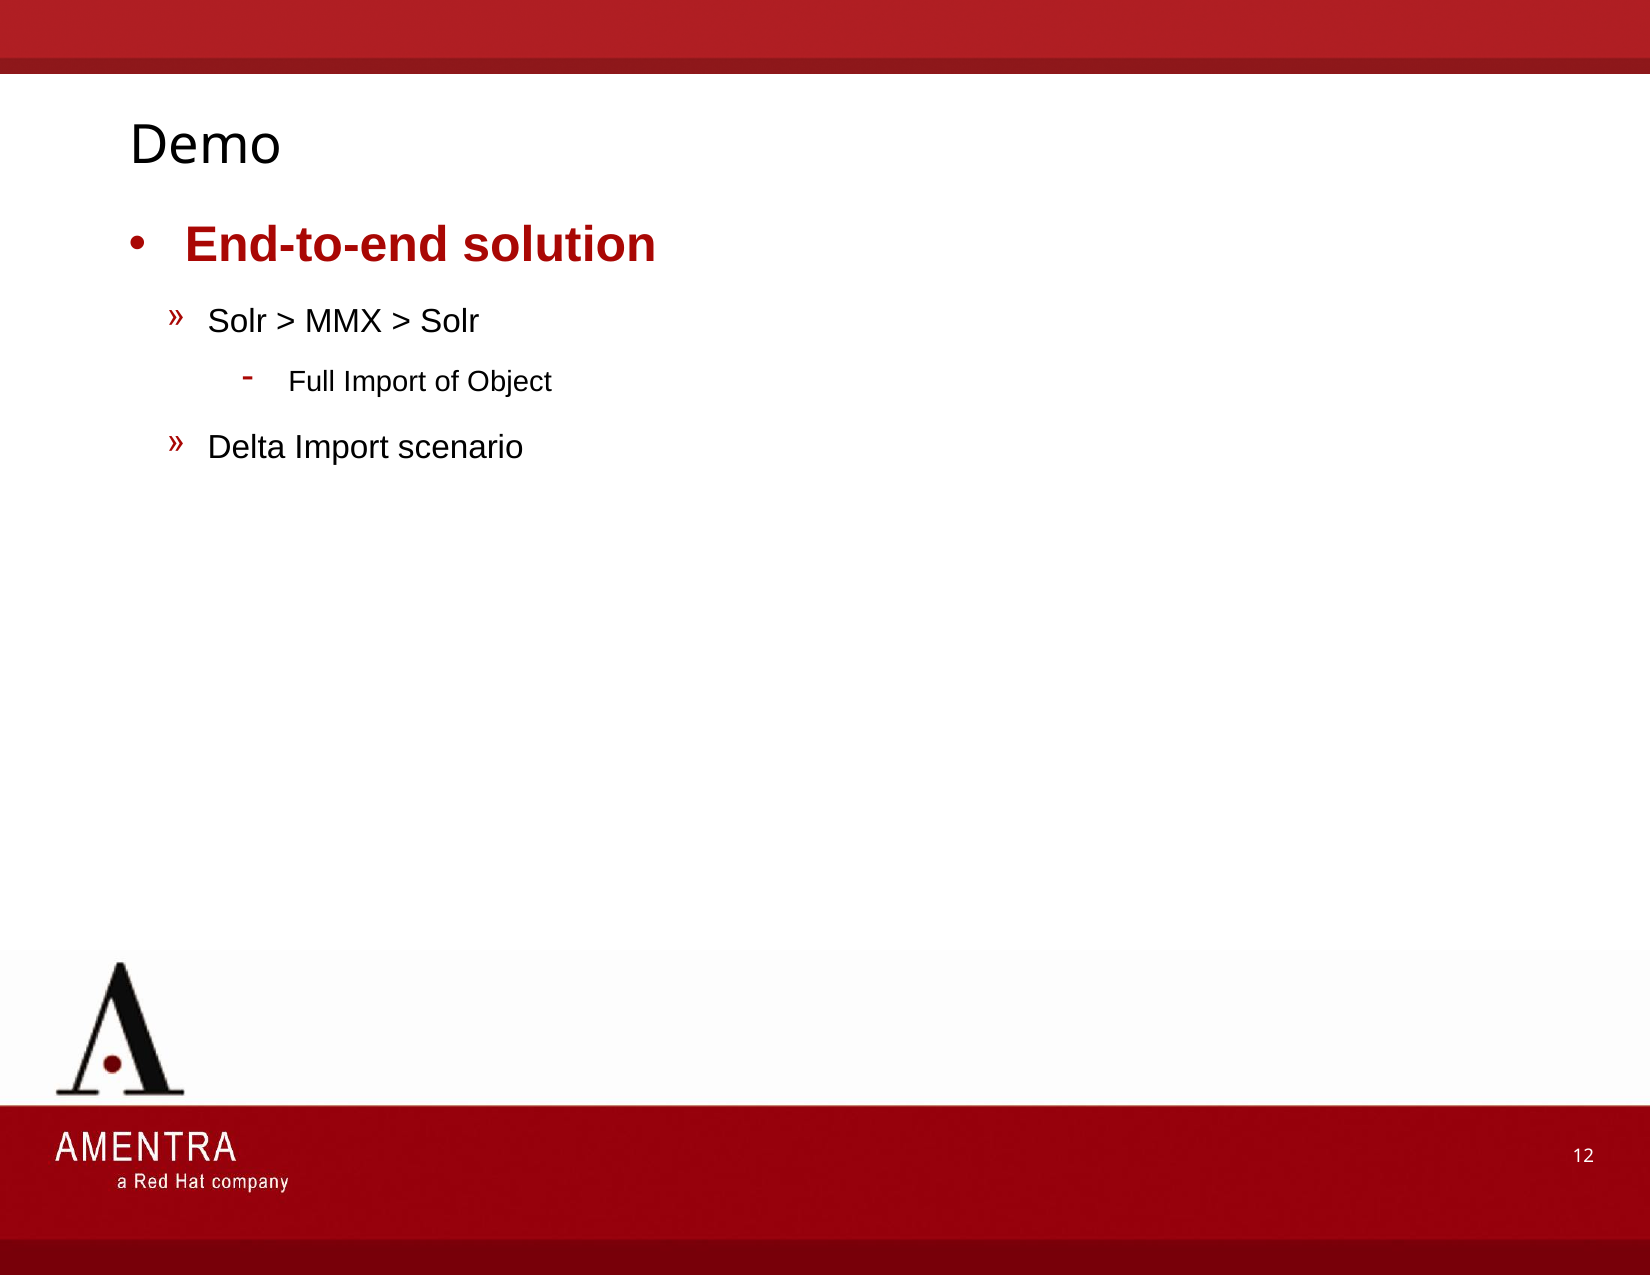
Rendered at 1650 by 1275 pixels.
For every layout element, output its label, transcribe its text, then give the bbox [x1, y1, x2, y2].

picture [0, 0, 1650, 74]
picture [0, 950, 1650, 1275]
title Demo [112, 43, 1538, 184]
slide_number 12 [1549, 1135, 1618, 1186]
list End-to-end solution Solr > MMX > Solr Full Import of Object Delta Import scenario [111, 212, 1552, 1070]
